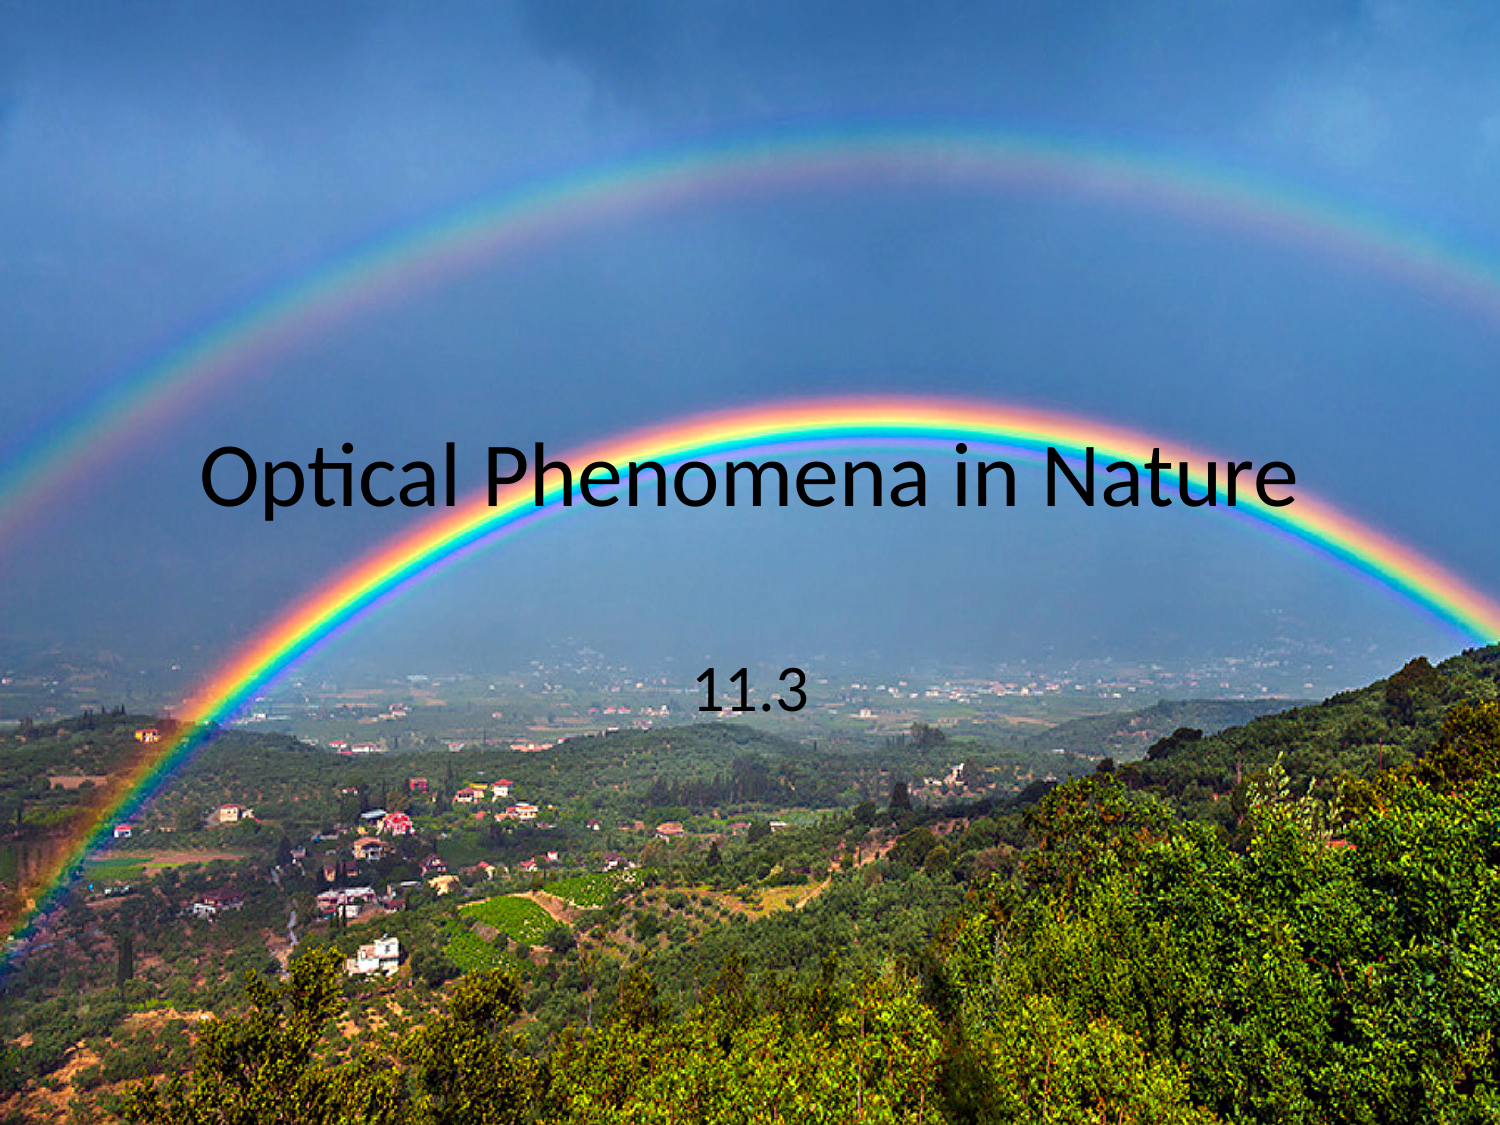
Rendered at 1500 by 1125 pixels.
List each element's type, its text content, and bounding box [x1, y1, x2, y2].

subtitle 11.3 [225, 637, 1275, 925]
title Optical Phenomena in Nature [112, 349, 1388, 591]
picture [0, 0, 1500, 1125]
